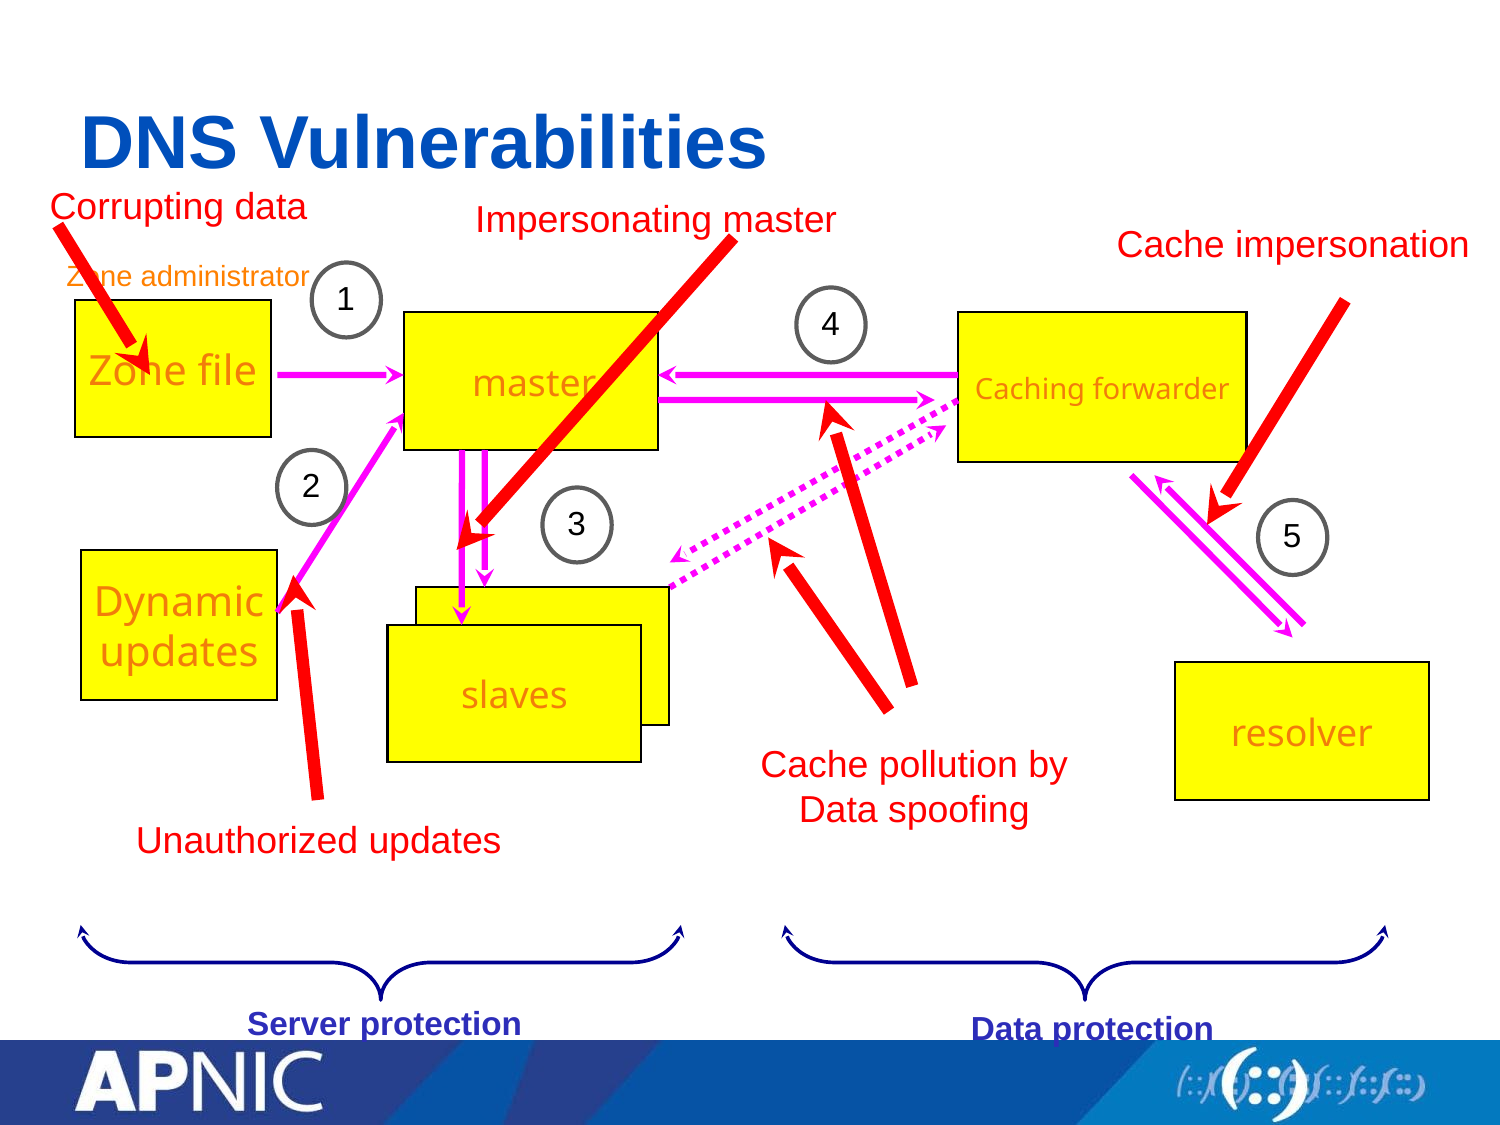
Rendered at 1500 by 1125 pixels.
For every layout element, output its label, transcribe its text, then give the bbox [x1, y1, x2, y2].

text_box Data protection [796, 999, 1389, 1055]
text_box Caching forwarder [972, 321, 1232, 454]
text_box [1154, 475, 1168, 489]
text_box [674, 550, 684, 563]
text_box Server protection [88, 994, 681, 1050]
text_box [403, 312, 658, 450]
text_box [768, 537, 781, 552]
picture [0, 1040, 1500, 1125]
text_box master [422, 321, 647, 442]
text_box [823, 399, 836, 414]
text_box Cache pollution by Data spoofing [745, 732, 1084, 838]
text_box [1257, 499, 1328, 576]
text_box [922, 393, 935, 407]
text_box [387, 487, 670, 763]
text_box Cache impersonation [1101, 212, 1486, 273]
text_box [1279, 624, 1293, 638]
text_box Unauthorized updates [120, 808, 517, 869]
text_box Dynamic updates [80, 549, 278, 700]
text_box [77, 924, 685, 994]
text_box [276, 449, 347, 526]
text_box [657, 368, 671, 382]
text_box resolver [1175, 662, 1429, 800]
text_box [461, 449, 485, 626]
text_box [288, 574, 301, 588]
title DNS Vulnerabilities [64, 45, 1436, 233]
text_box Impersonating master [459, 187, 853, 248]
text_box [932, 425, 947, 437]
text_box Corrupting data [34, 174, 323, 235]
text_box [392, 412, 404, 427]
text_box [781, 924, 1389, 999]
text_box [391, 368, 404, 382]
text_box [311, 262, 382, 338]
text_box [1207, 511, 1219, 526]
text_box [40, 249, 336, 438]
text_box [796, 287, 866, 363]
text_box [957, 312, 1247, 463]
